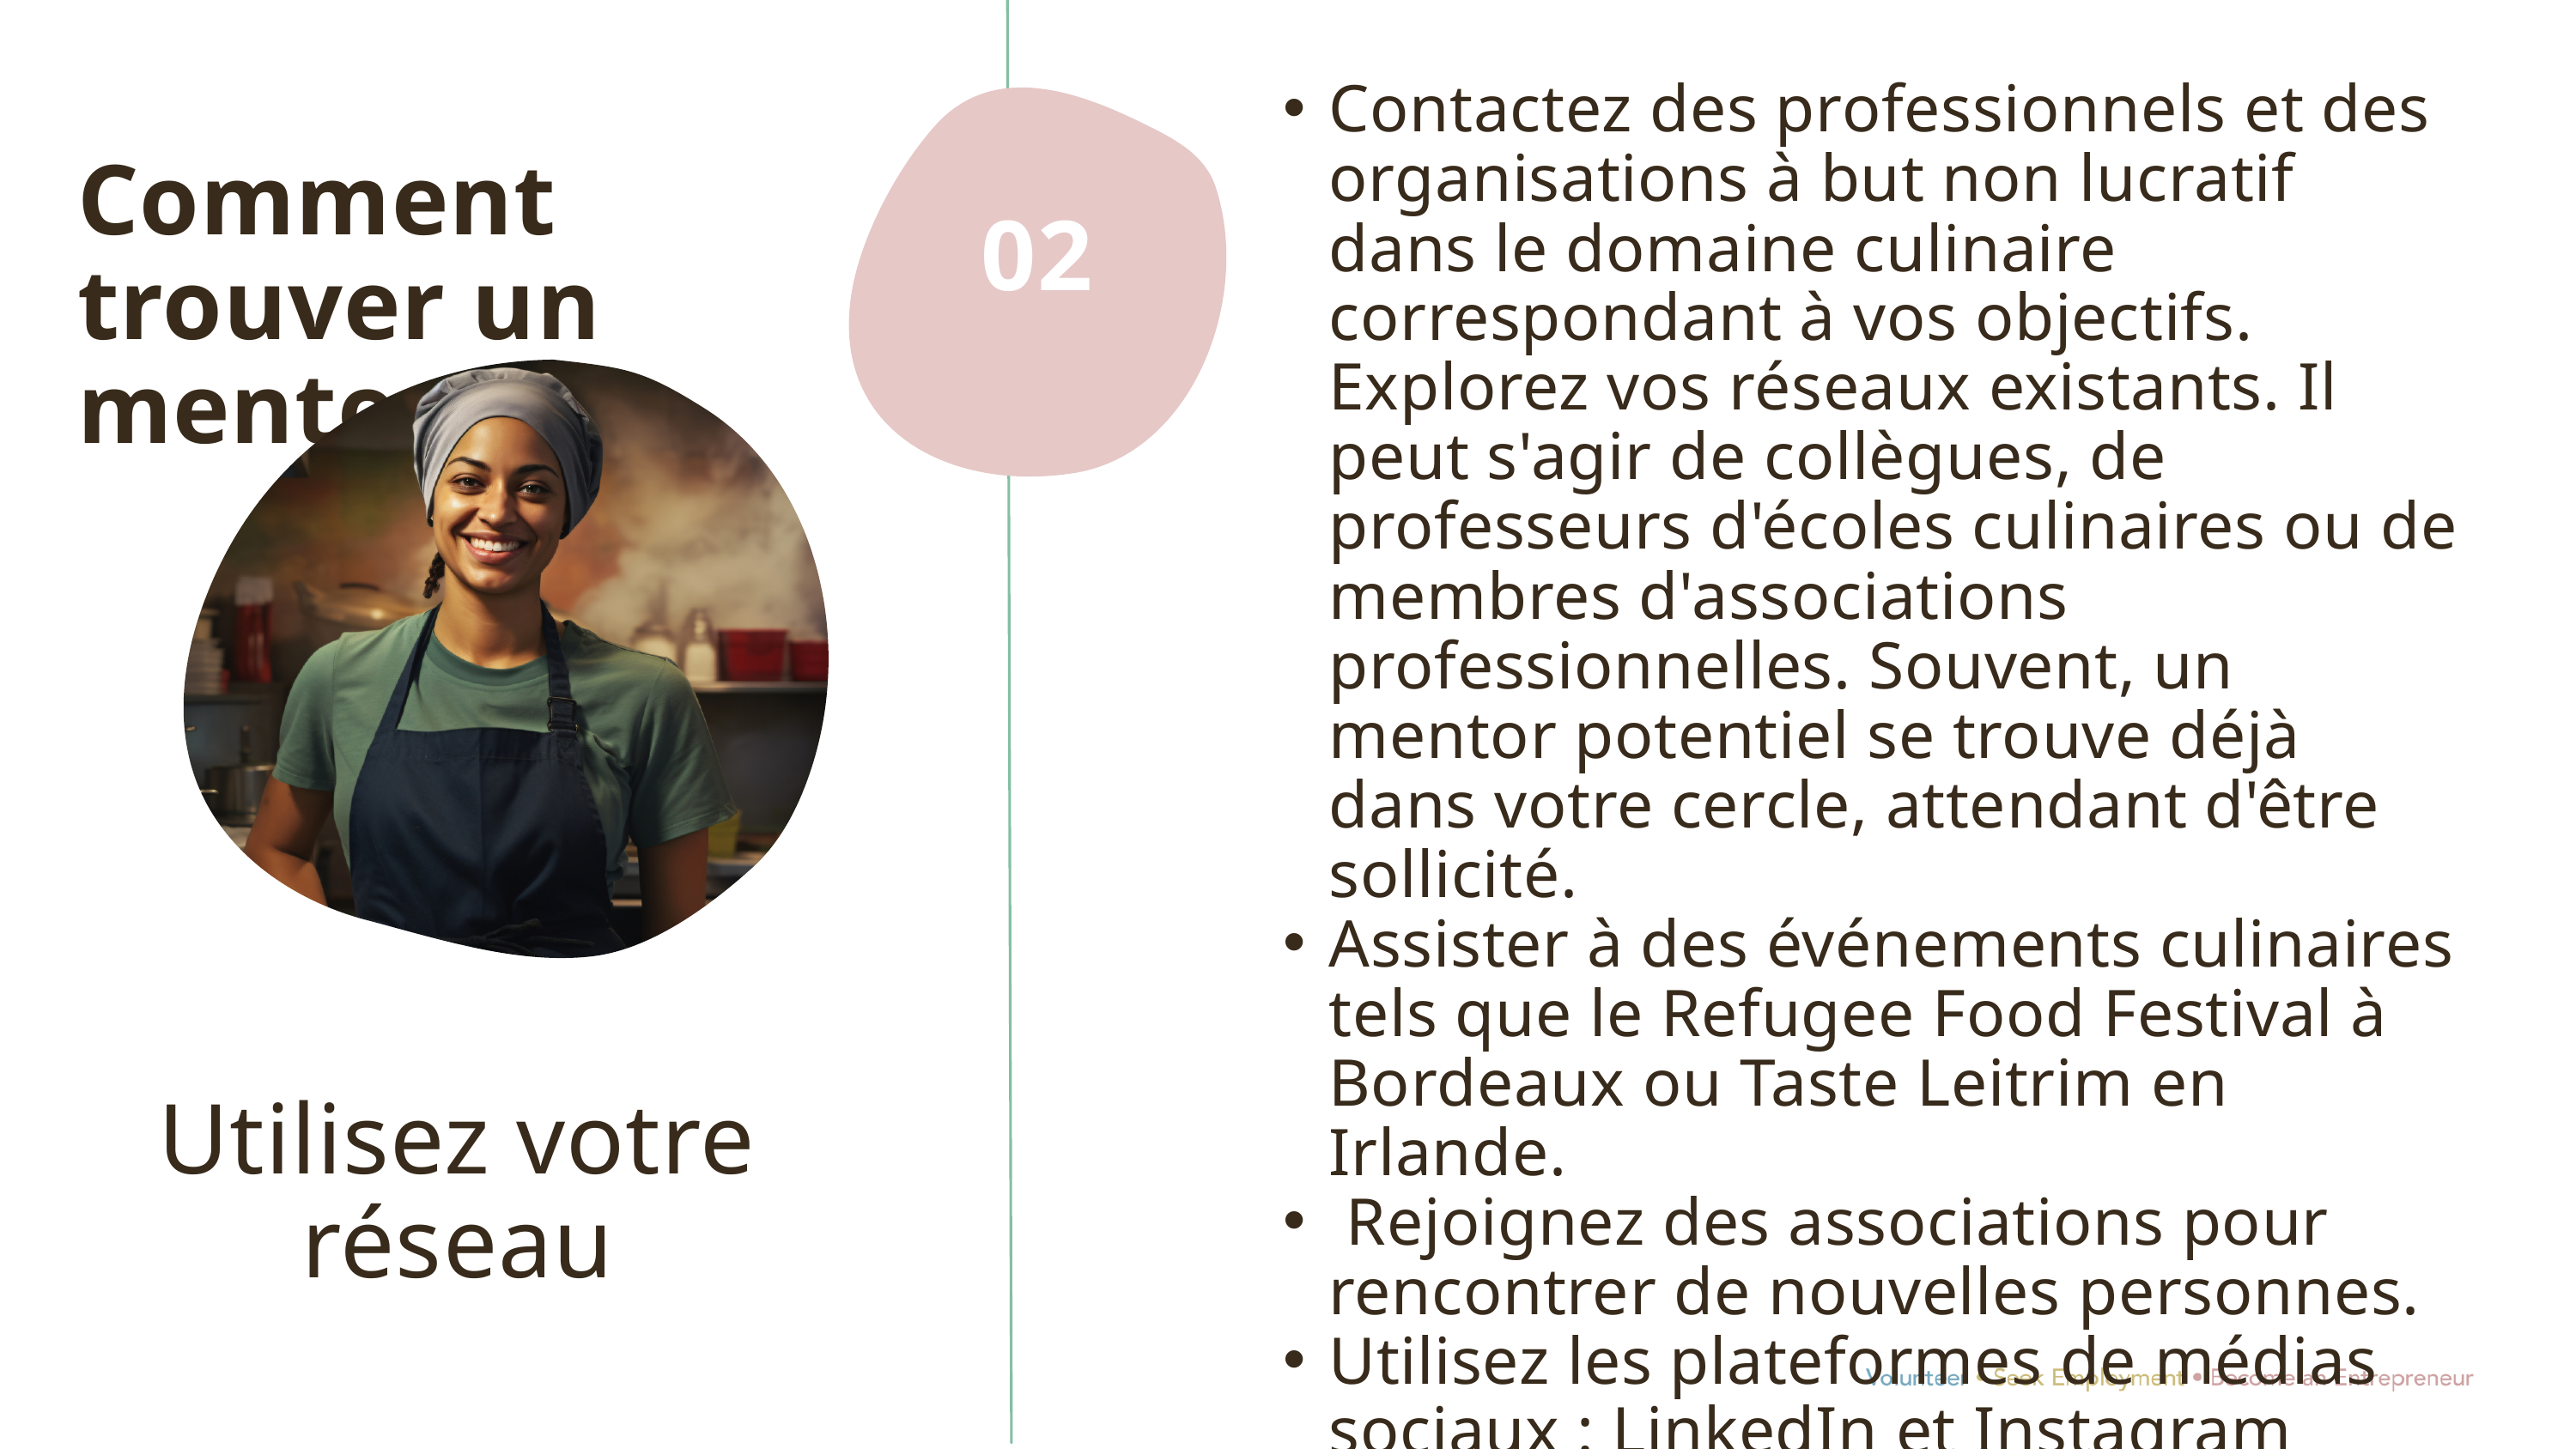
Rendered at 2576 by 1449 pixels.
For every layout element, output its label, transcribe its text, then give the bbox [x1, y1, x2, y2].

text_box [176, 314, 838, 976]
text_box [2462, 1347, 2538, 1421]
text_box Comment trouver un mentor Utilisez votre réseau [76, 149, 838, 1298]
text_box Contactez des professionnels et des organisations à but non lucratif dans le domaine culinaire correspondant à vos objectifs. Explorez vos réseaux existants. Il peut s'agir de collègues, de professeurs d'écoles culinaires ou de membres d'associations professionnelles. Souvent, un mentor potentiel se trouve déjà dans votre cercle, attendant d'être sollicité. Assister à des événements culinaires tels que le Refugee Food Festival à Bordeaux ou Taste Leitrim en Irlande. Rejoignez des associations pour rencontrer de nouvelles personnes. Utilisez les plateformes de médias sociaux : LinkedIn et Instagram peuvent être des outils efficaces pour entrer en contact avec les leaders du secteur. [1236, 75, 2462, 1449]
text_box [848, 87, 1227, 477]
